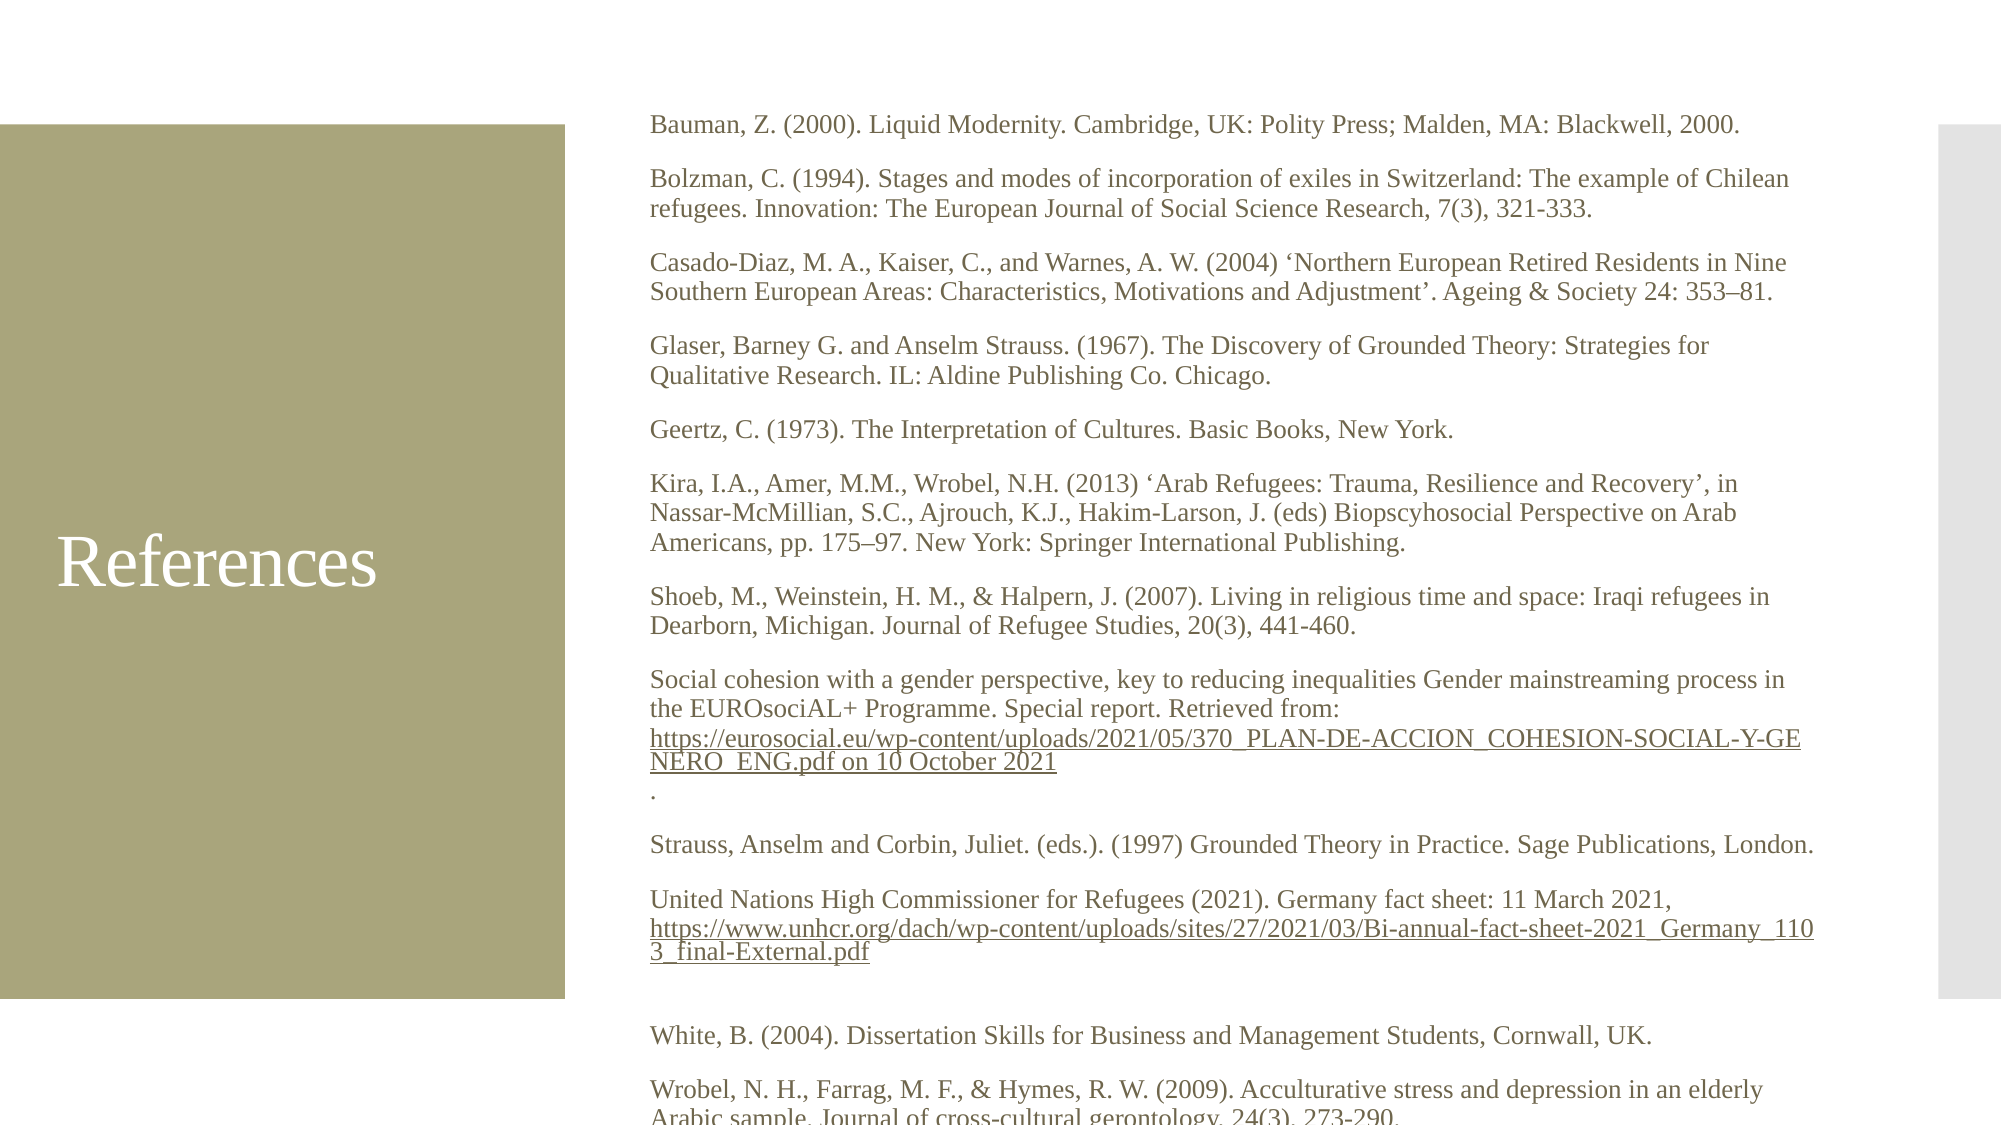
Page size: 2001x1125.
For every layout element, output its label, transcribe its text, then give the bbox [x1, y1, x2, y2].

title References [41, 184, 525, 940]
list Bauman, Z. (2000). Liquid Modernity. Cambridge, UK: Polity Press; Malden, MA: Blackwell, 2000. Bolzman, C. (1994). Stages and modes of incorporation of exiles in Switzerland: The example of Chilean refugees. Innovation: The European Journal of Social Science Research, 7(3), 321-333. Casado-Diaz, M. A., Kaiser, C., and Warnes, A. W. (2004) ‘Northern European Retired Residents in Nine Southern European Areas: Characteristics, Motivations and Adjustment’. Ageing & Society 24: 353–81. Glaser, Barney G. and Anselm Strauss. (1967). The Discovery of Grounded Theory: Strategies for Qualitative Research. IL: Aldine Publishing Co. Chicago. Geertz, C. (1973). The Interpretation of Cultures. Basic Books, New York. Kira, I.A., Amer, M.M., Wrobel, N.H. (2013) ‘Arab Refugees: Trauma, Resilience and Recovery’, in Nassar-McMillian, S.C., Ajrouch, K.J., Hakim-Larson, J. (eds) Biopscyhosocial Perspective on Arab Americans, pp. 175–97. New York: Springer International Publishing. Shoeb, M., Weinstein, H. M., & Halpern, J. (2007). Living in religious time and space: Iraqi refugees in Dearborn, Michigan. Journal of Refugee Studies, 20(3), 441-460. Social cohesion with a gender perspective, key to reducing inequalities Gender mainstreaming process in the EUROsociAL+ Programme. Special report. Retrieved from: https://eurosocial.eu/wp-content/uploads/2021/05/370_PLAN-DE-ACCION_COHESION-SOCIAL-Y-GENERO_ENG.pdf on 10 October 2021. Strauss, Anselm and Corbin, Juliet. (eds.). (1997) Grounded Theory in Practice. Sage Publications, London. United Nations High Commissioner for Refugees (2021). Germany fact sheet: 11 March 2021, https://www.unhcr.org/dach/wp-content/uploads/sites/27/2021/03/Bi-annual-fact-sheet-2021_Germany_1103_final-External.pdf White, B. (2004). Dissertation Skills for Business and Management Students, Cornwall, UK. Wrobel, N. H., Farrag, M. F., & Hymes, R. W. (2009). Acculturative stress and depression in an elderly Arabic sample. Journal of cross-cultural gerontology, 24(3), 273-290. [634, 106, 1835, 1091]
